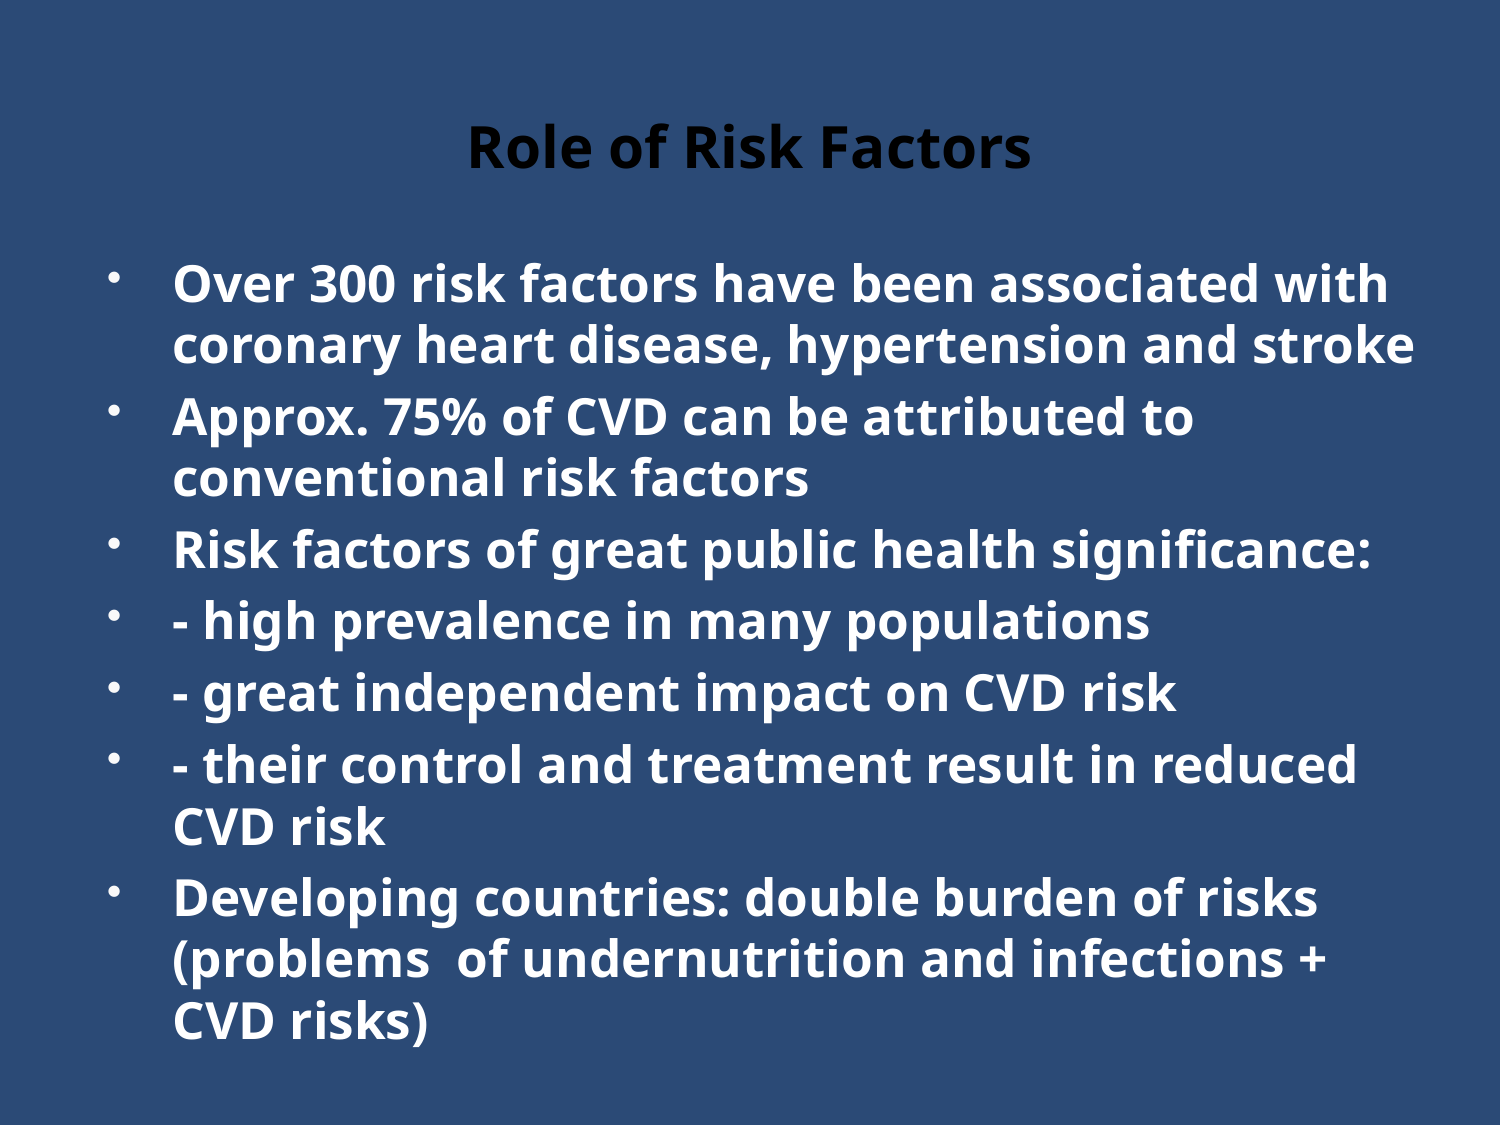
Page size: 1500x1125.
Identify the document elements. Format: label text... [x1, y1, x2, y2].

list Over 300 risk factors have been associated with coronary heart disease, hypertension and stroke Approx. 75% of CVD can be attributed to conventional risk factors Risk factors of great public health significance: - high prevalence in many populations - great independent impact on CVD risk - their control and treatment result in reduced CVD risk Developing countries: double burden of risks (problems of undernutrition and infections + CVD risks) [71, 243, 1436, 1090]
title Role of Risk Factors [75, 32, 1425, 188]
